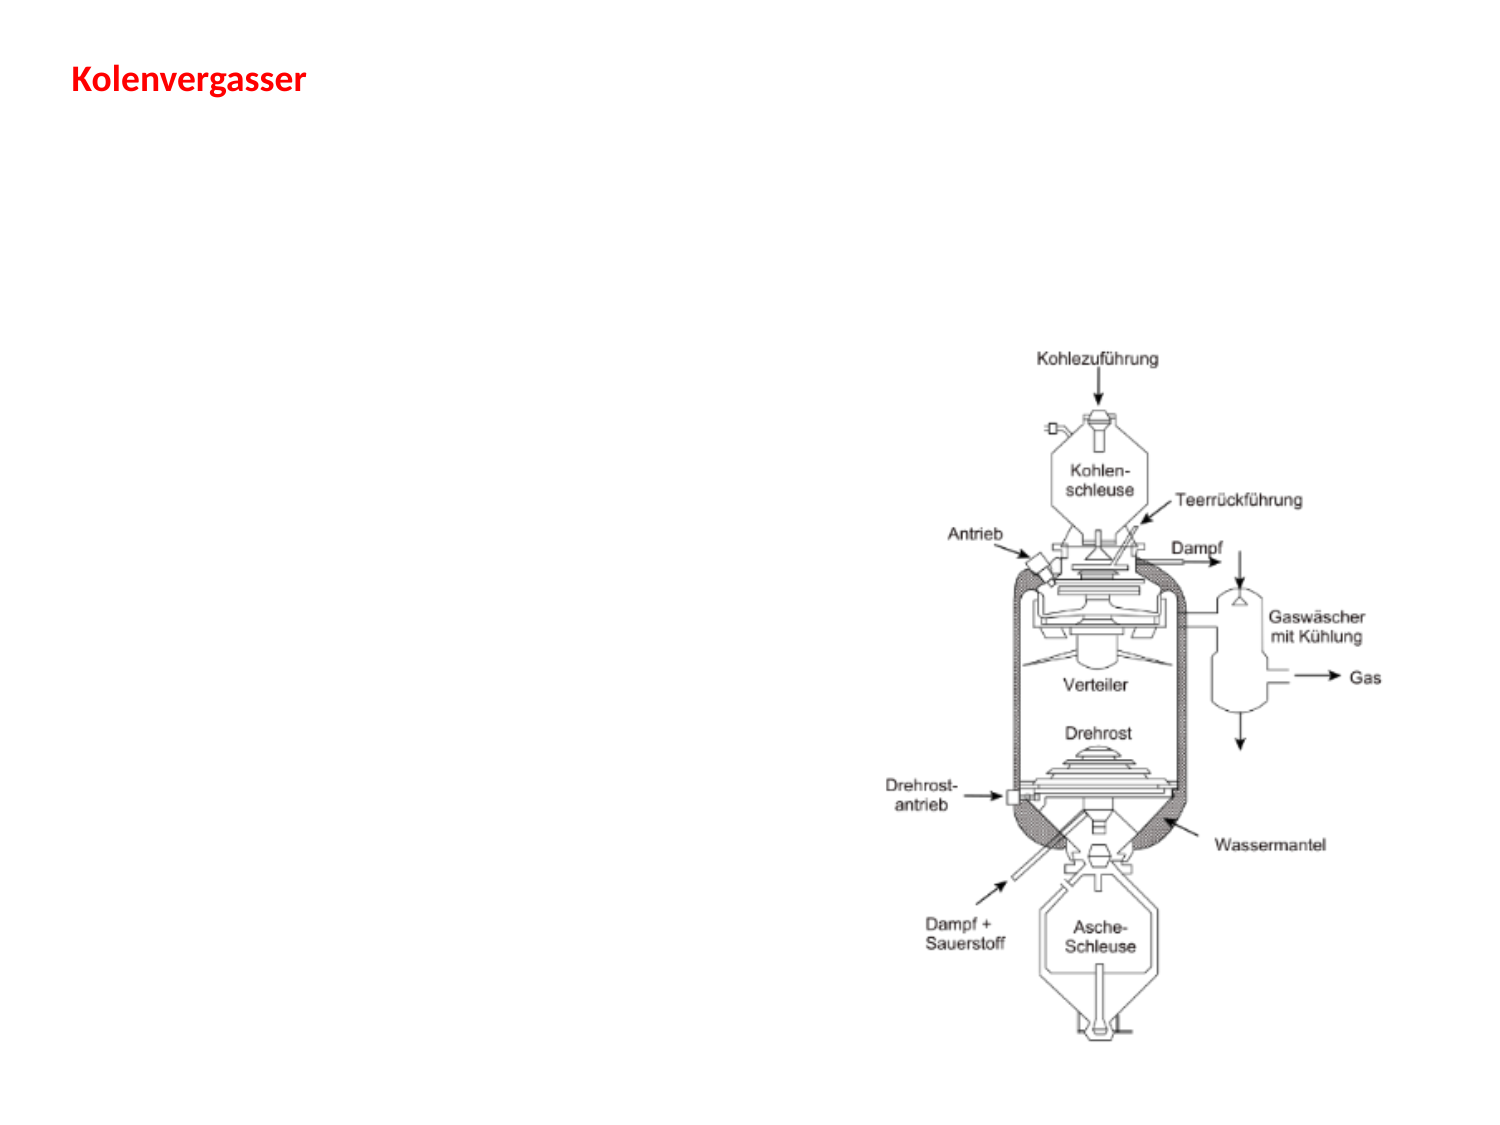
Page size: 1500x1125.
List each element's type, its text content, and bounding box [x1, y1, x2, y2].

text_box Kolenvergasser [56, 46, 1489, 152]
picture [875, 337, 1396, 1063]
